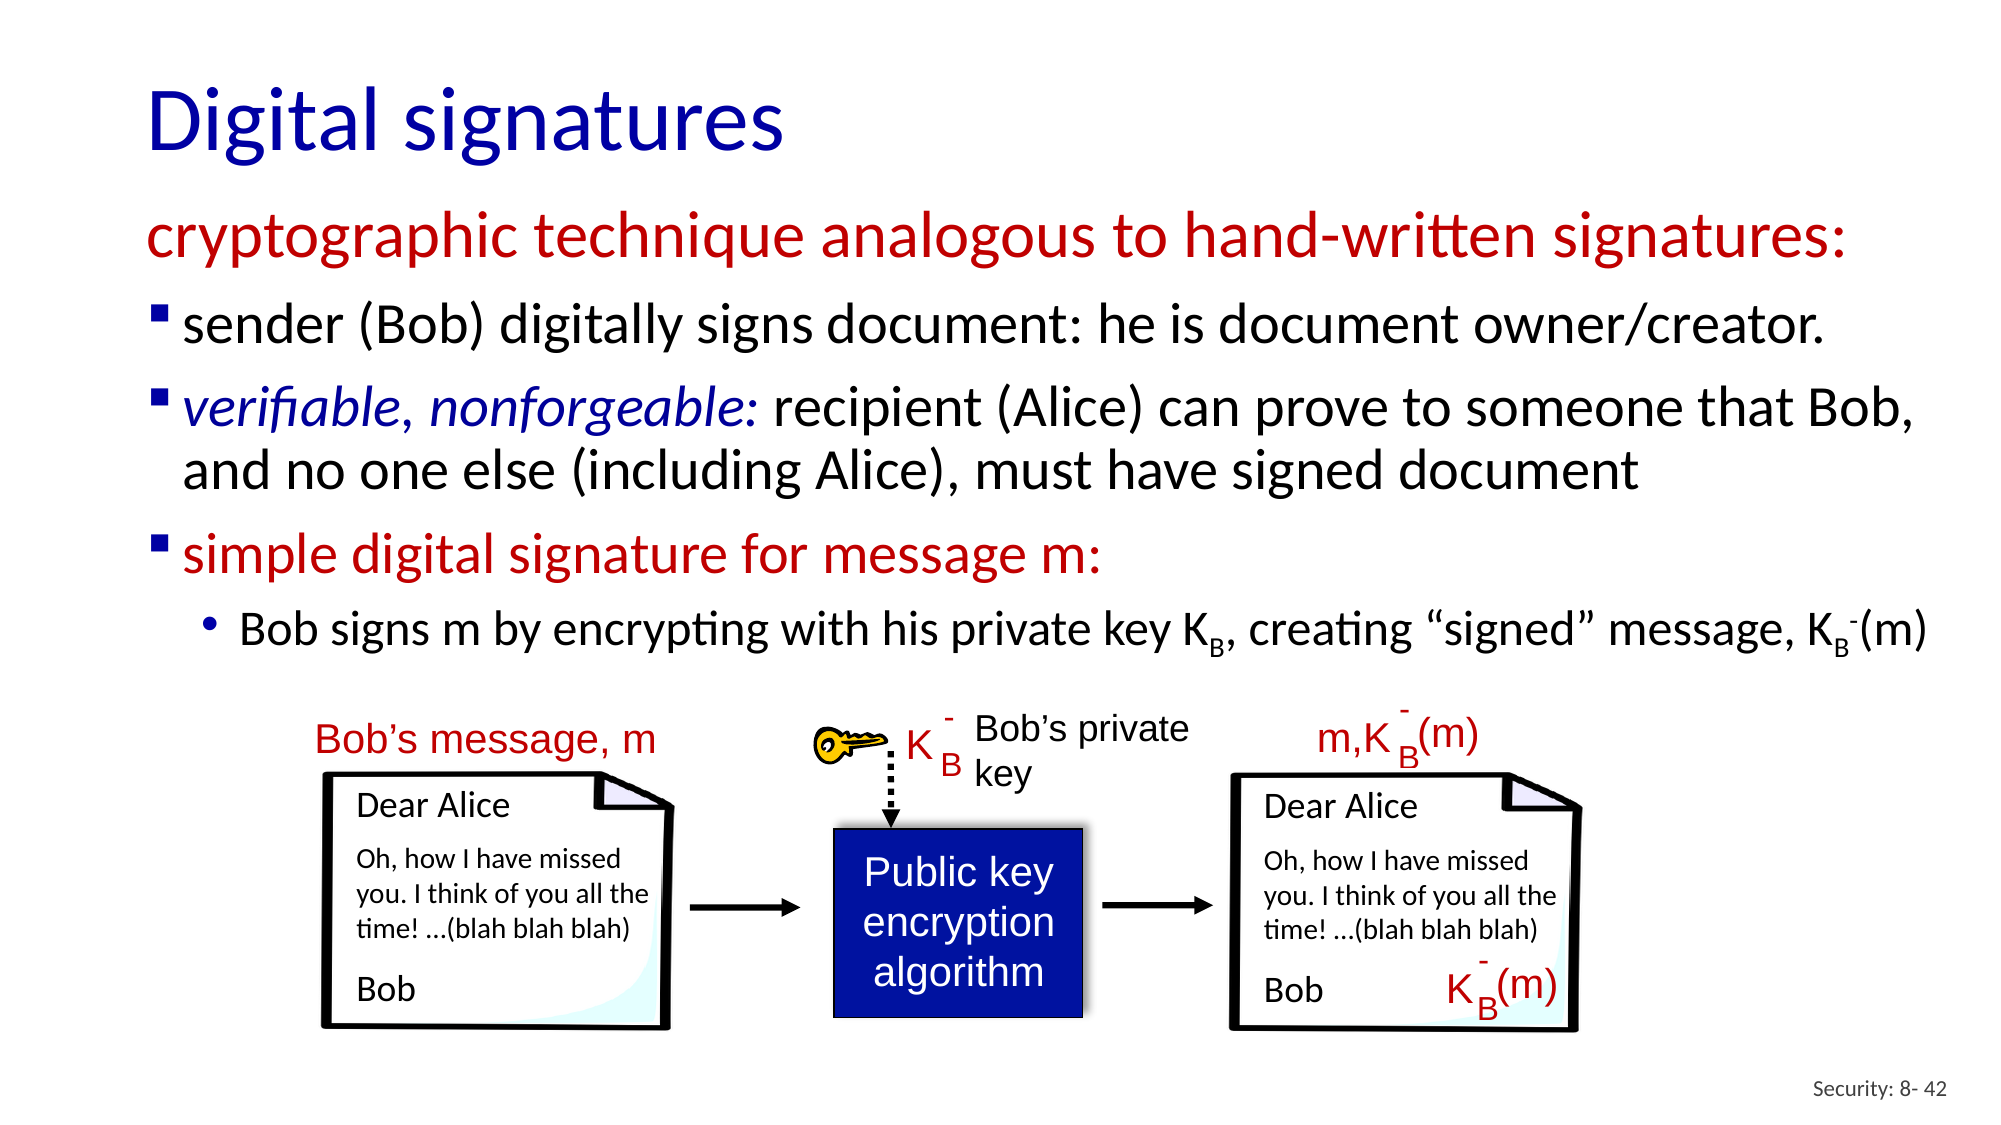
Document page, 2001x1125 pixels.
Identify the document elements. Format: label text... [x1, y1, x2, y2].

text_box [890, 687, 978, 792]
text_box Public key encryption algorithm [847, 837, 1071, 1002]
slide_number Security: 8- 42 [1512, 1056, 1963, 1117]
text_box Bob’s message, m [261, 704, 710, 769]
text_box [1430, 930, 1578, 1036]
text_box [1102, 899, 1214, 912]
text_box [689, 901, 801, 914]
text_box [314, 767, 679, 1035]
text_box [884, 814, 898, 829]
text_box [1307, 679, 1499, 768]
title Digital signatures [131, 47, 1856, 192]
text_box cryptographic technique analogous to hand-written signatures: sender (Bob) digitally signs document: he is document owner/creator. verifiable, nonforgeable: recipient (Alice) can prove to someone that Bob, and no one else (including Alice), must have signed document simple digital signature for message m: Bob signs m by encrypting with his private key KB, creating “signed” message, KB-(m) [110, 192, 1950, 746]
text_box Bob’s private key [959, 696, 1249, 802]
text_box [1222, 768, 1587, 1037]
text_box [833, 829, 1083, 1018]
picture [812, 726, 889, 765]
